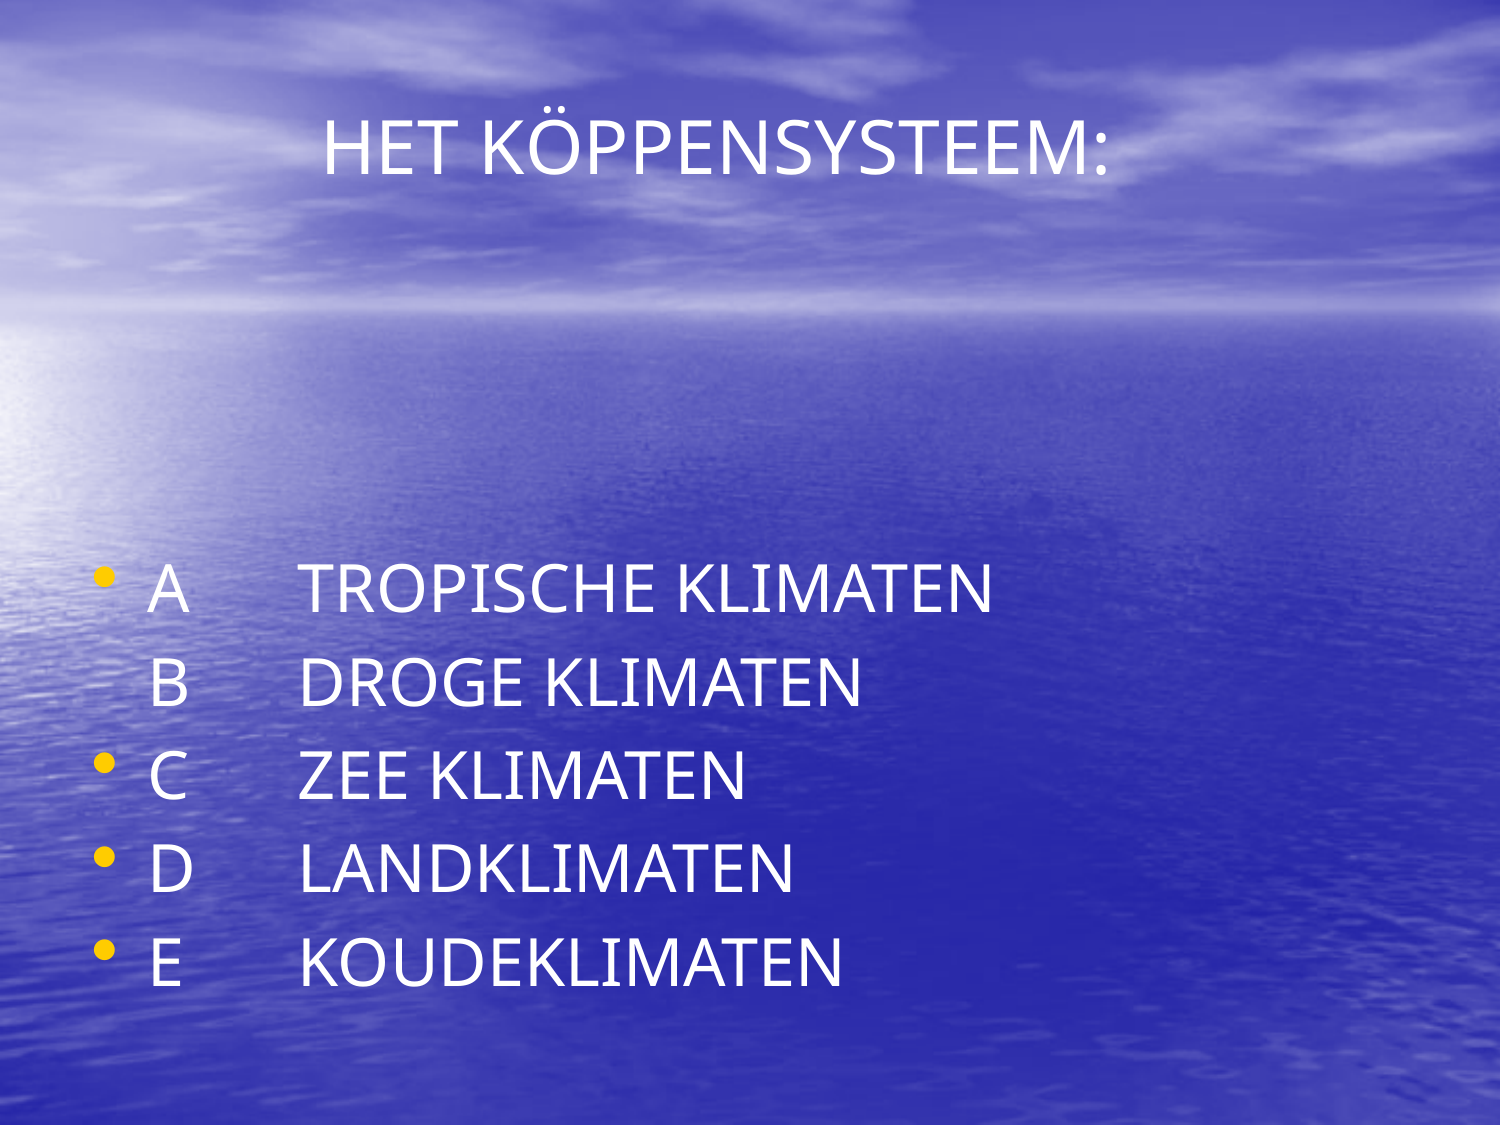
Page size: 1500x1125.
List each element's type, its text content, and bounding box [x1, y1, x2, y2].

text_box A TROPISCHE KLIMATEN B DROGE KLIMATEN C ZEE KLIMATEN D LANDKLIMATEN E KOUDEKLIMATEN [76, 538, 1427, 1035]
text_box HET KÖPPENSYSTEEM: [41, 31, 1392, 259]
